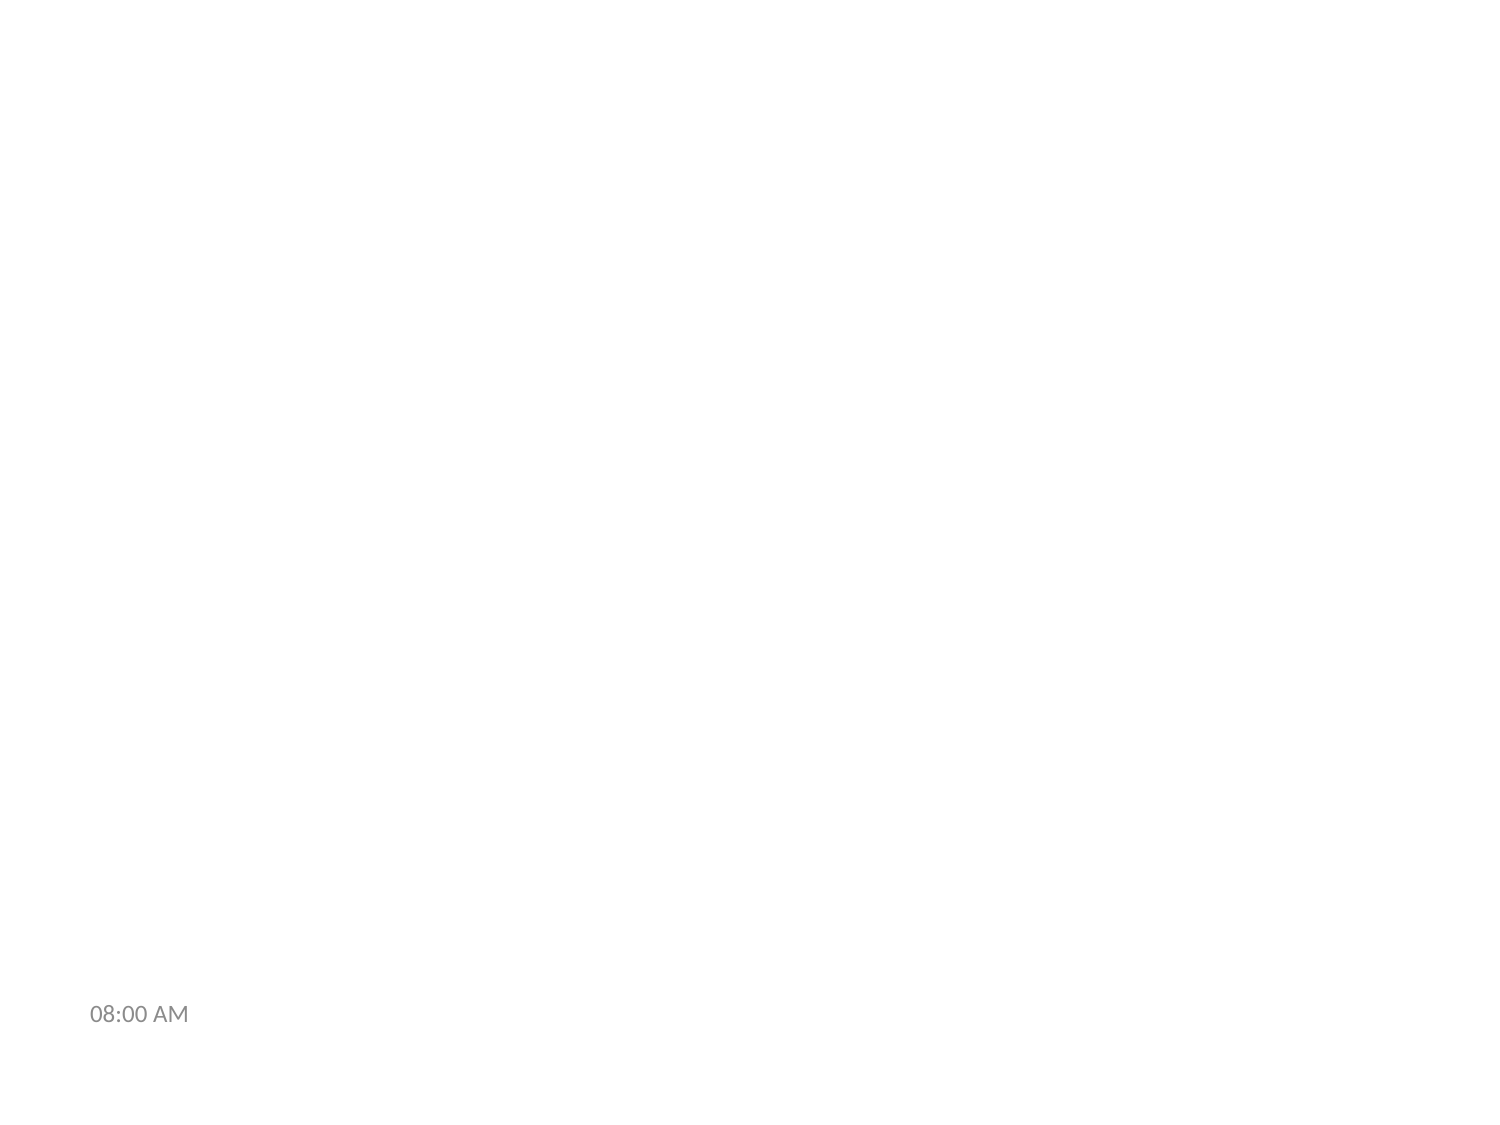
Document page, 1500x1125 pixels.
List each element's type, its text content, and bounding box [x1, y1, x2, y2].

text_box 3:35 PM [75, 982, 425, 1043]
